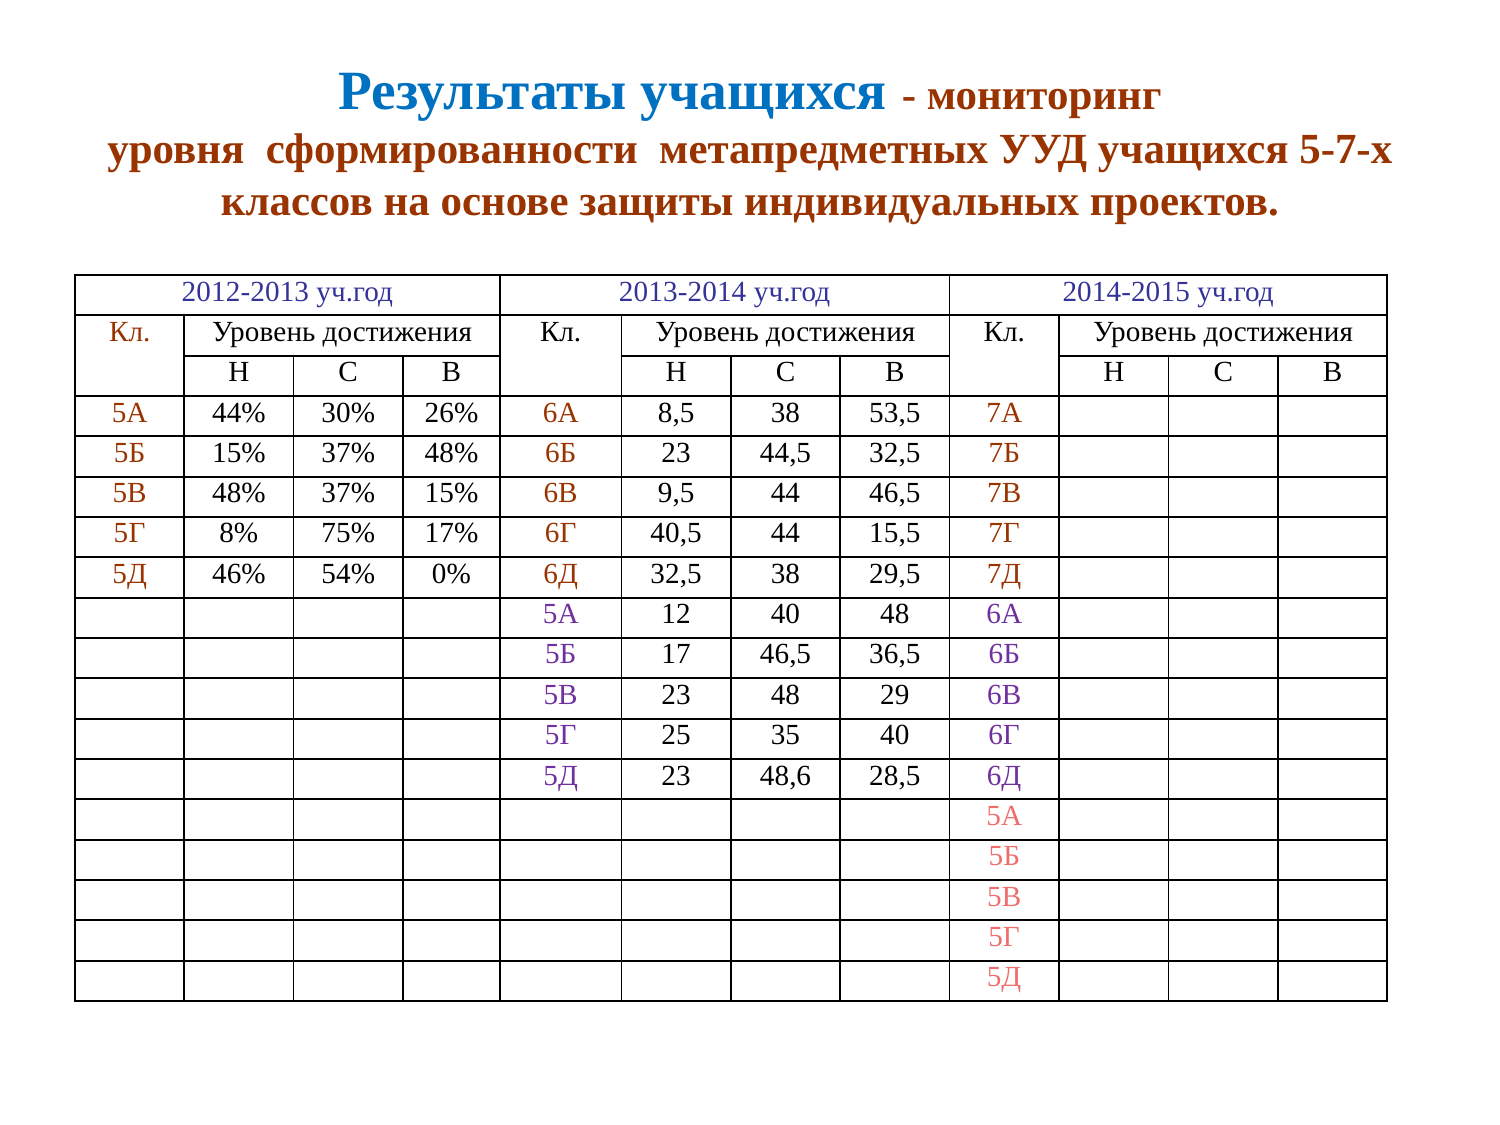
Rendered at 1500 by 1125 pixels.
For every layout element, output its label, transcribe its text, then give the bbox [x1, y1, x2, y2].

table_cell 5Г [501, 720, 621, 758]
table_cell [1060, 478, 1168, 516]
table_cell 32,5 [841, 437, 949, 476]
table_cell [1060, 437, 1168, 476]
table_cell [622, 841, 730, 879]
table_cell [294, 720, 402, 758]
table_cell [185, 639, 293, 677]
table_cell [76, 881, 183, 919]
table_cell [404, 881, 499, 919]
table_cell [1279, 841, 1386, 879]
table_cell [1279, 518, 1386, 556]
table_cell [1169, 518, 1277, 556]
table_cell [1169, 599, 1277, 637]
table_cell 5В [950, 881, 1058, 919]
table_cell 5Д [501, 760, 621, 798]
table_cell 40 [732, 599, 839, 637]
table_cell [1060, 720, 1168, 758]
table_cell [1279, 921, 1386, 960]
table_cell [404, 639, 499, 677]
table_cell 7А [950, 397, 1058, 435]
table_cell [1279, 599, 1386, 637]
table_cell [841, 921, 949, 960]
table_cell [294, 599, 402, 637]
table_cell [501, 841, 621, 879]
table_cell [1060, 760, 1168, 798]
table_cell [1169, 679, 1277, 718]
table_cell [294, 921, 402, 960]
table_cell 36,5 [841, 639, 949, 677]
table_cell [732, 881, 839, 919]
table_cell [1279, 397, 1386, 435]
table_cell 35 [732, 720, 839, 758]
table_cell [76, 599, 183, 637]
table_cell [294, 800, 402, 839]
table_cell [1279, 437, 1386, 476]
table_cell [1279, 558, 1386, 597]
table_cell [1169, 478, 1277, 516]
table_cell 6Б [501, 437, 621, 476]
table_cell [732, 800, 839, 839]
table_cell 17% [404, 518, 499, 556]
table_cell 26% [404, 397, 499, 435]
table_cell [622, 962, 730, 1000]
table_cell Уровень достижения [1060, 316, 1386, 355]
table_cell [1060, 558, 1168, 597]
table_cell 37% [294, 437, 402, 476]
table_cell [1060, 841, 1168, 879]
table_cell [1060, 599, 1168, 637]
table_cell 15,5 [841, 518, 949, 556]
table_cell В [404, 357, 499, 395]
table_cell [185, 962, 293, 1000]
table_cell 48% [185, 478, 293, 516]
table_cell Н [622, 357, 730, 395]
table_cell 7Д [950, 558, 1058, 597]
table_cell [501, 962, 621, 1000]
table_cell [294, 841, 402, 879]
table_cell С [732, 357, 839, 395]
table_cell Н [1060, 357, 1168, 395]
table_cell 54% [294, 558, 402, 597]
table_cell Кл. [501, 316, 621, 395]
table_cell Уровень достижения [622, 316, 949, 355]
table_cell [841, 800, 949, 839]
table_cell [185, 881, 293, 919]
table_cell 6Г [950, 720, 1058, 758]
table_cell [1279, 720, 1386, 758]
table_cell 48,6 [732, 760, 839, 798]
table_cell 75% [294, 518, 402, 556]
table_cell 46% [185, 558, 293, 597]
table_cell 29,5 [841, 558, 949, 597]
table_cell 40,5 [622, 518, 730, 556]
table_cell [1169, 720, 1277, 758]
table_cell [76, 679, 183, 718]
table_cell [1279, 639, 1386, 677]
table_cell [622, 800, 730, 839]
table_cell 32,5 [622, 558, 730, 597]
table_cell 0% [404, 558, 499, 597]
table_cell 38 [732, 558, 839, 597]
table_cell 12 [622, 599, 730, 637]
table_cell 48 [732, 679, 839, 718]
table_cell 44 [732, 478, 839, 516]
table_cell 8% [185, 518, 293, 556]
table_cell [76, 921, 183, 960]
table_cell 9,5 [622, 478, 730, 516]
table_cell [1169, 881, 1277, 919]
table_cell [732, 841, 839, 879]
table_cell 6Д [950, 760, 1058, 798]
table_cell [76, 841, 183, 879]
table_cell [622, 881, 730, 919]
table_cell 5В [501, 679, 621, 718]
table_cell [76, 962, 183, 1000]
table_cell 23 [622, 760, 730, 798]
table_cell 53,5 [841, 397, 949, 435]
table_cell 28,5 [841, 760, 949, 798]
table_cell [1169, 558, 1277, 597]
table_cell [76, 800, 183, 839]
table_cell 6Г [501, 518, 621, 556]
table_cell [841, 841, 949, 879]
table_cell 7Б [950, 437, 1058, 476]
title Результаты учащихся - мониторинг уровня сформированности метапредметных УУД учащихся 5-7-х классов на основе защиты индивидуальных проектов. [75, 45, 1425, 233]
table_cell [622, 921, 730, 960]
table_cell [841, 881, 949, 919]
table_cell [1279, 760, 1386, 798]
table_cell 44,5 [732, 437, 839, 476]
table_cell 38 [732, 397, 839, 435]
table_cell [404, 599, 499, 637]
table_cell 17 [622, 639, 730, 677]
table_cell [404, 679, 499, 718]
table_cell В [1279, 357, 1386, 395]
table_cell 23 [622, 437, 730, 476]
table_cell 5А [501, 599, 621, 637]
table_cell С [1169, 357, 1277, 395]
table_cell Уровень достижения [185, 316, 499, 355]
table_cell [501, 921, 621, 960]
table_cell 44% [185, 397, 293, 435]
table_cell [1169, 962, 1277, 1000]
table_header 2014-2015 уч.год [950, 276, 1386, 314]
table_cell [1169, 639, 1277, 677]
table_cell 48 [841, 599, 949, 637]
table_cell 15% [185, 437, 293, 476]
table_cell Кл. [76, 316, 183, 395]
table_cell 6А [501, 397, 621, 435]
table_cell [185, 760, 293, 798]
table_cell 8,5 [622, 397, 730, 435]
table_cell [294, 881, 402, 919]
table_cell 5А [76, 397, 183, 435]
table_cell 5В [76, 478, 183, 516]
table_cell [1060, 518, 1168, 556]
table_cell 40 [841, 720, 949, 758]
table_cell [1169, 760, 1277, 798]
table_cell [1279, 679, 1386, 718]
table_cell [294, 679, 402, 718]
table_cell [1169, 800, 1277, 839]
table_cell 25 [622, 720, 730, 758]
table_cell [1060, 881, 1168, 919]
table_cell [185, 599, 293, 637]
table_cell 5Д [76, 558, 183, 597]
table_cell [404, 962, 499, 1000]
table_cell [185, 921, 293, 960]
table_cell 30% [294, 397, 402, 435]
table_cell [404, 841, 499, 879]
table_cell [1060, 397, 1168, 435]
table_cell [1279, 478, 1386, 516]
table_header 2012-2013 уч.год [76, 276, 499, 314]
table_cell [185, 679, 293, 718]
table_cell [294, 760, 402, 798]
table_cell [404, 921, 499, 960]
table_cell 5А [950, 800, 1058, 839]
table_cell [841, 962, 949, 1000]
table_cell [185, 720, 293, 758]
table_cell [76, 639, 183, 677]
table_cell [1279, 800, 1386, 839]
table_cell [1060, 639, 1168, 677]
table_header 2013-2014 уч.год [501, 276, 949, 314]
table_cell [1169, 397, 1277, 435]
table_cell [732, 962, 839, 1000]
table_cell [76, 720, 183, 758]
table_cell 46,5 [841, 478, 949, 516]
table_cell [1060, 921, 1168, 960]
table_cell [1060, 800, 1168, 839]
table_cell 29 [841, 679, 949, 718]
table_cell 37% [294, 478, 402, 516]
table_cell [185, 841, 293, 879]
table_cell [501, 881, 621, 919]
table_cell [1169, 921, 1277, 960]
table_cell 5Б [950, 841, 1058, 879]
table_cell С [294, 357, 402, 395]
table_cell [1060, 962, 1168, 1000]
table_cell 5Д [950, 962, 1058, 1000]
table_cell [732, 921, 839, 960]
table_cell [1279, 881, 1386, 919]
table_cell 6В [950, 679, 1058, 718]
table_cell [294, 639, 402, 677]
table_cell 5Б [76, 437, 183, 476]
table_cell 6В [501, 478, 621, 516]
table_cell 44 [732, 518, 839, 556]
table_cell [1169, 437, 1277, 476]
table_cell [1169, 841, 1277, 879]
table_cell [404, 800, 499, 839]
table_cell 7В [950, 478, 1058, 516]
table_cell [185, 800, 293, 839]
table_cell 5Г [950, 921, 1058, 960]
table_cell Кл. [950, 316, 1058, 395]
table_cell 5Б [501, 639, 621, 677]
table_cell 23 [622, 679, 730, 718]
table_cell 5Г [76, 518, 183, 556]
table_cell 7Г [950, 518, 1058, 556]
table_cell 46,5 [732, 639, 839, 677]
table_cell [404, 760, 499, 798]
table_cell В [841, 357, 949, 395]
table_cell 6Б [950, 639, 1058, 677]
table_cell 15% [404, 478, 499, 516]
table_cell [1279, 962, 1386, 1000]
table_cell [294, 962, 402, 1000]
table_cell [404, 720, 499, 758]
table_cell 6А [950, 599, 1058, 637]
table_cell [501, 800, 621, 839]
table_cell Н [185, 357, 293, 395]
table_cell 48% [404, 437, 499, 476]
table_cell 6Д [501, 558, 621, 597]
table_cell [76, 760, 183, 798]
table_cell [1060, 679, 1168, 718]
